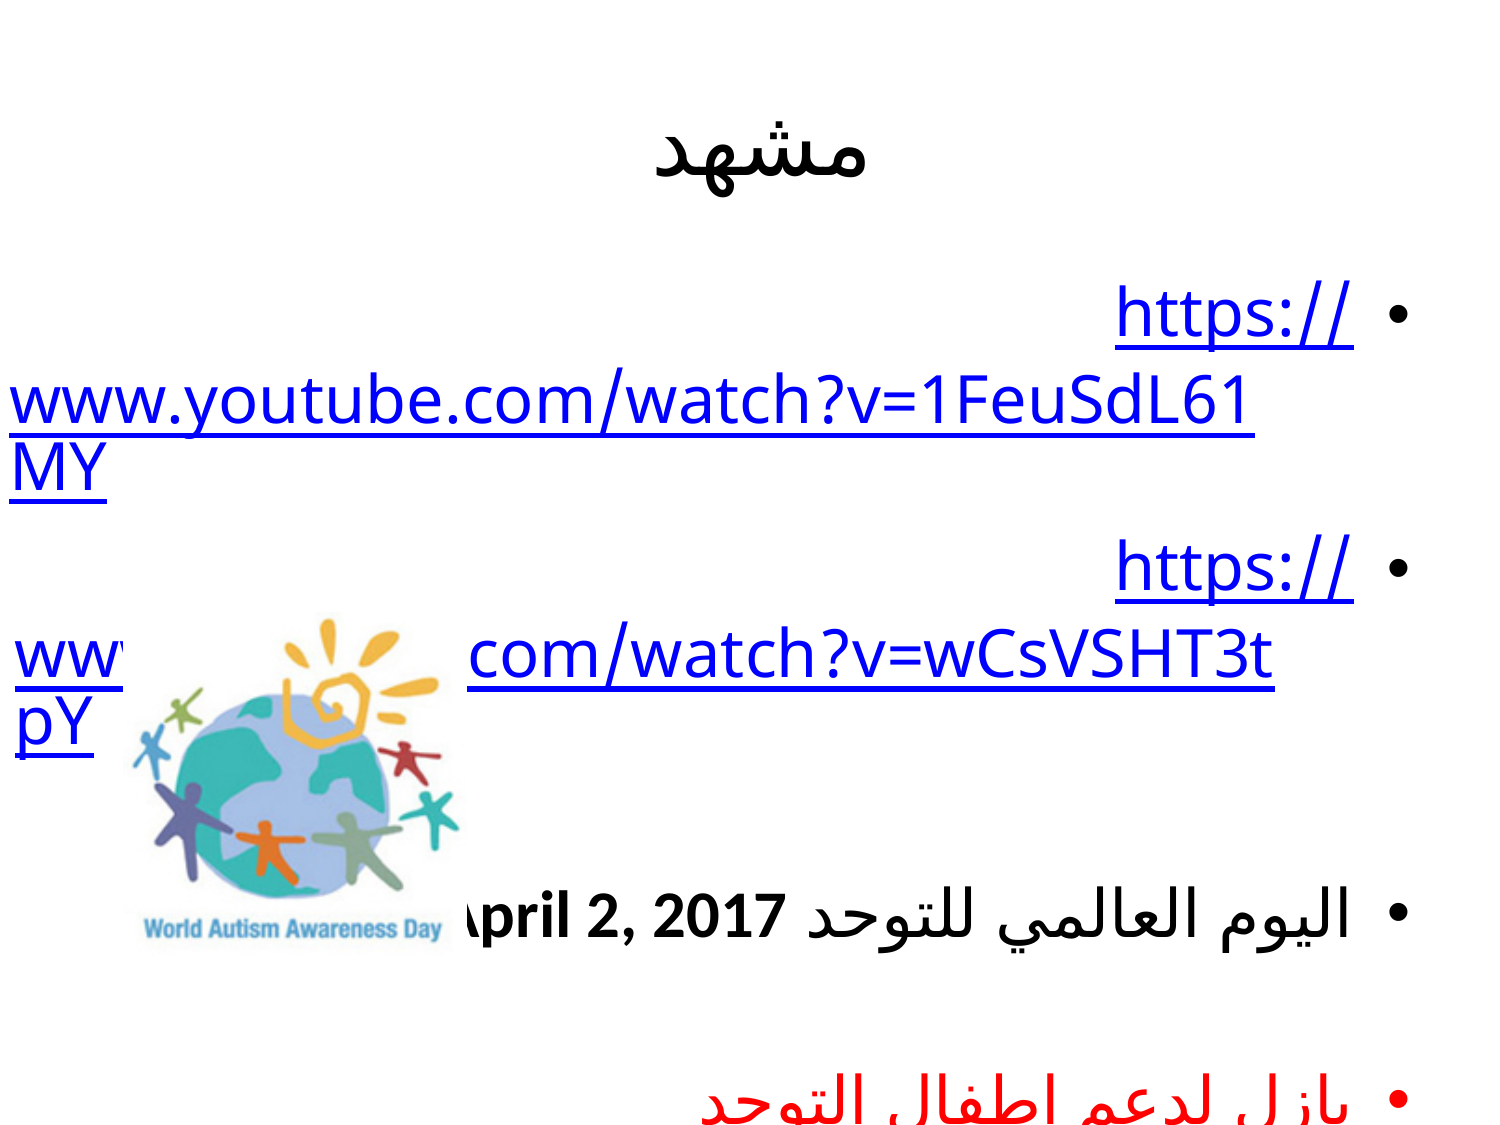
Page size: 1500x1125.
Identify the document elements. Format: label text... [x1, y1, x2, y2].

picture [123, 612, 467, 965]
title مشهد [75, 45, 1425, 233]
list https://www.youtube.com/watch?v=1FeuSdL61MY https://www.youtube.com/watch?v=wCsVSHT3tpY اليوم العالمي للتوحد April 2, 2017 بازل لدعم اطفال التوحد [75, 262, 1425, 1005]
